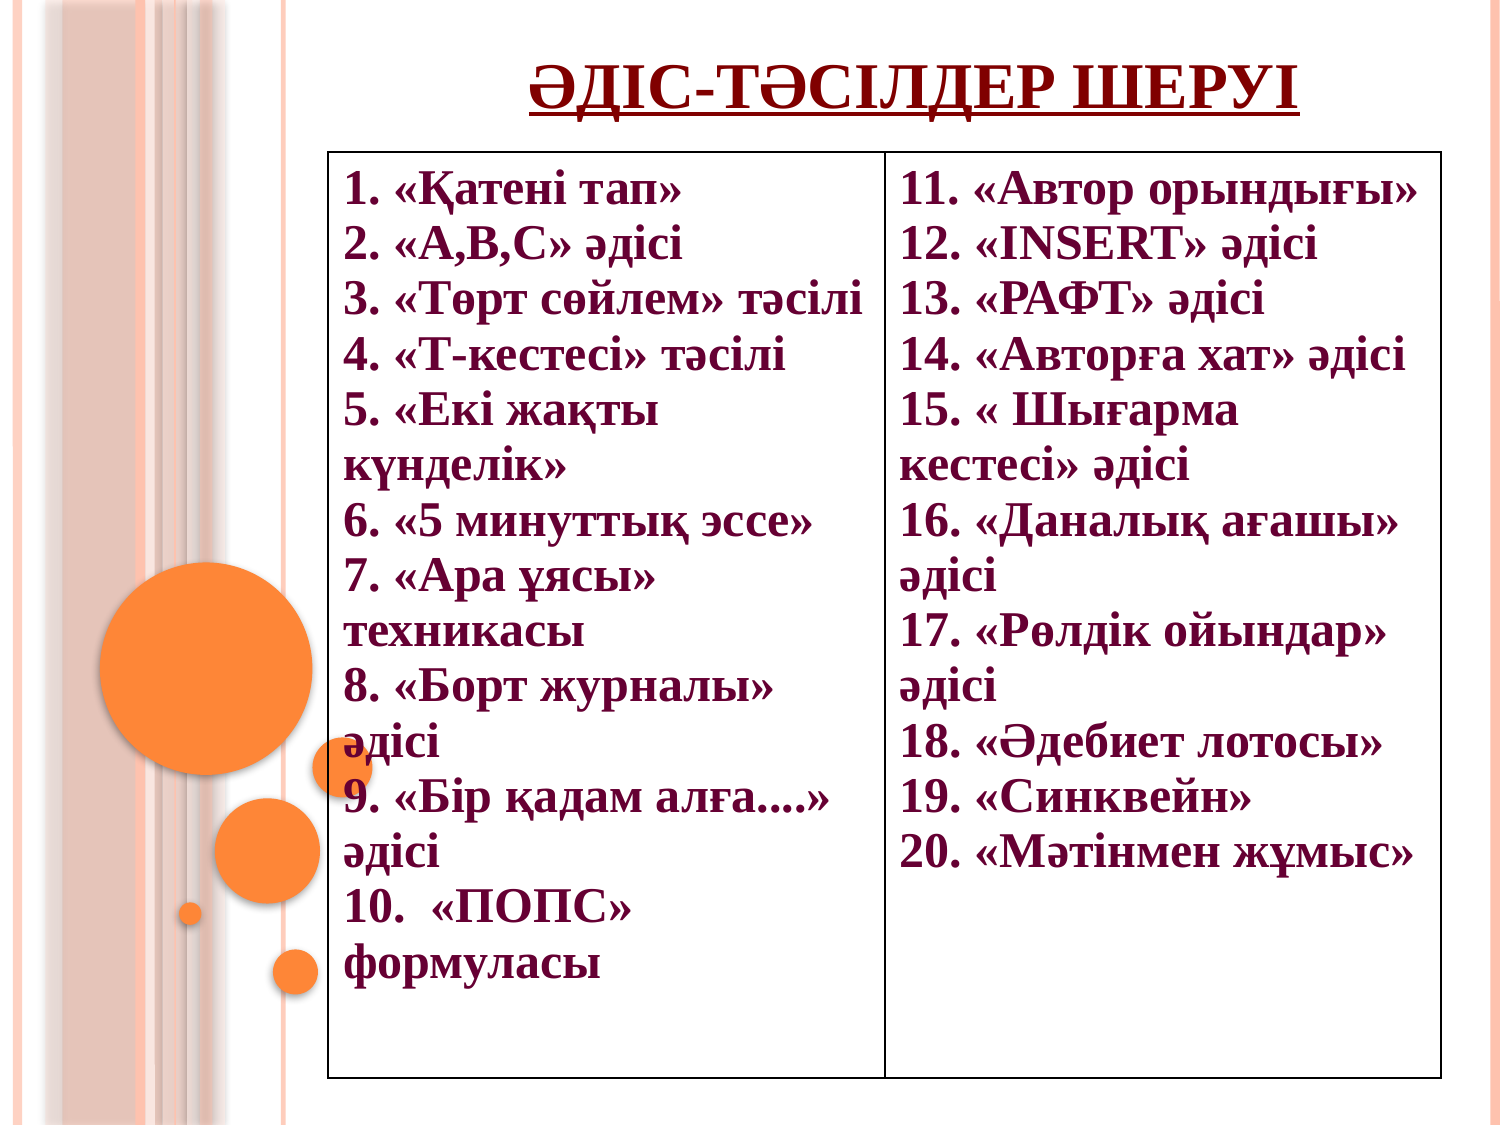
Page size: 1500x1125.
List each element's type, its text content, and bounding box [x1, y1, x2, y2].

title ӘДІС-ТӘСІЛДЕР ШЕРУІ [199, 35, 1500, 129]
table_header 11. «Автор орындығы» 12. «INSERT» әдісі 13. «РАФТ» әдісі 14. «Авторға хат» әдісі 15. « Шығарма кестесі» әдісі 16. «Даналық ағашы» әдісі 17. «Рөлдік ойындар» әдісі 18. «Әдебиет лотосы» 19. «Синквейн» 20. «Мәтінмен жұмыс» [886, 153, 1440, 1077]
table_header 1. «Қатені тап» 2. «А,В,С» әдісі 3. «Төрт сөйлем» тәсілі 4. «Т-кестесі» тәсілі 5. «Екі жақты күнделік» 6. «5 минуттық эссе» 7. «Ара ұясы» техникасы 8. «Борт журналы» әдісі 9. «Бір қадам алға....» әдісі 10. «ПОПС» формуласы [329, 153, 884, 1077]
